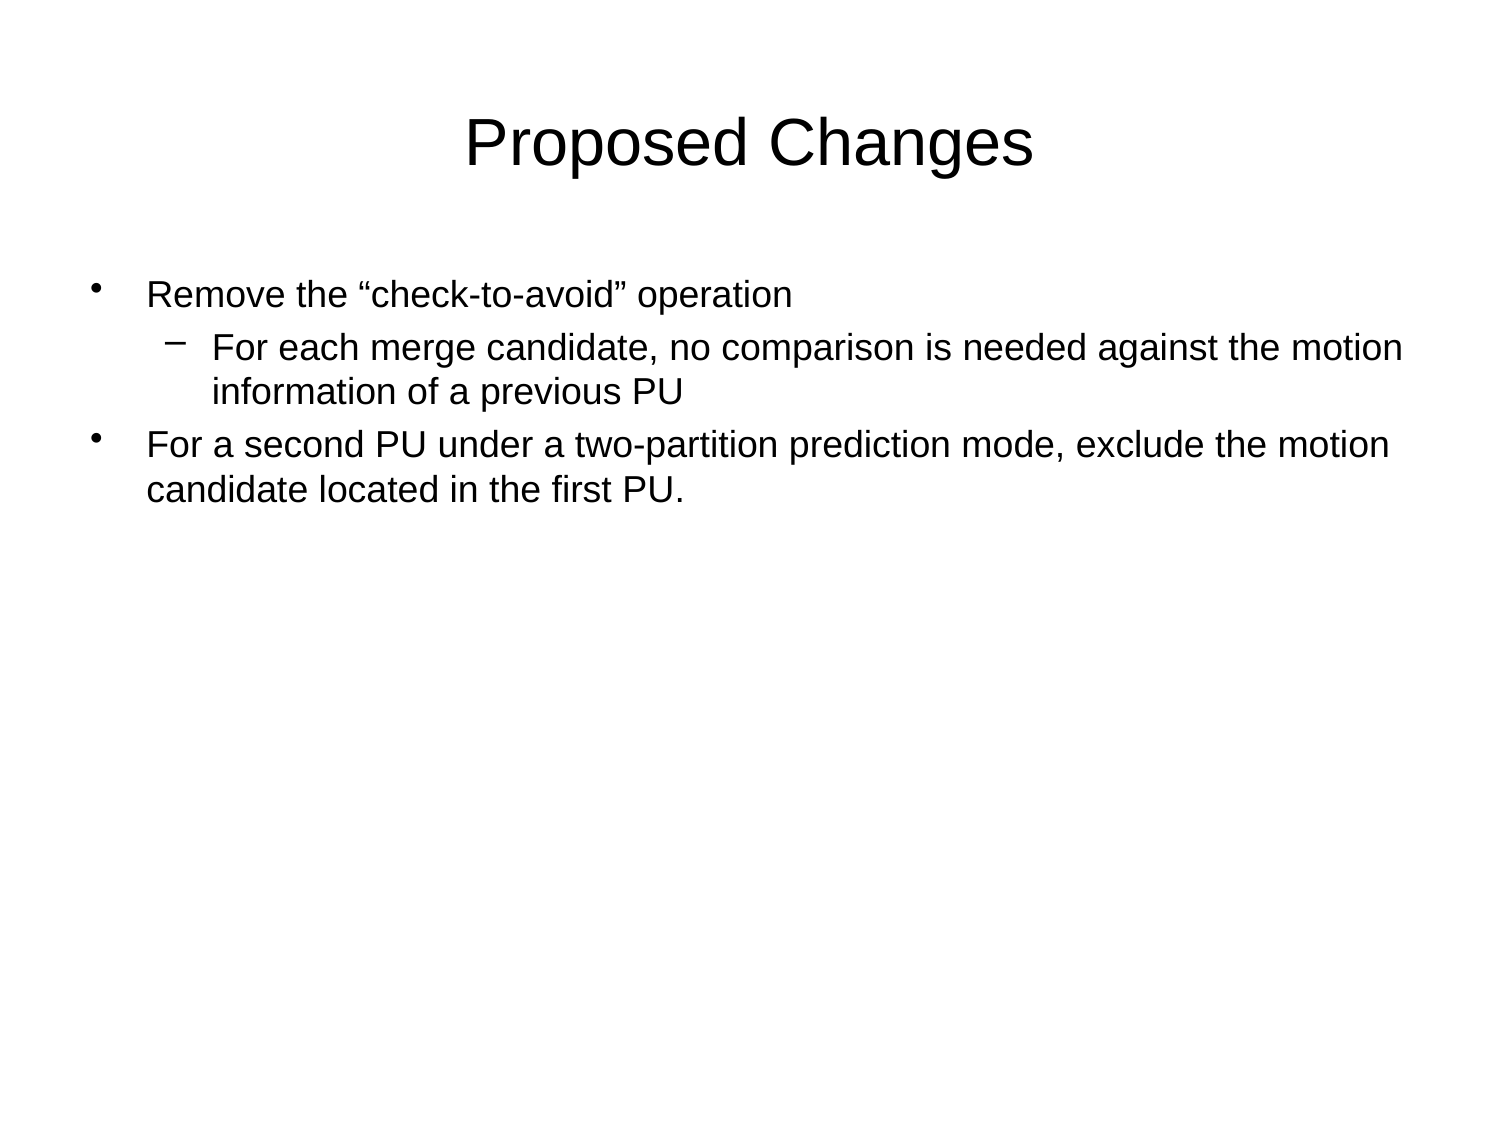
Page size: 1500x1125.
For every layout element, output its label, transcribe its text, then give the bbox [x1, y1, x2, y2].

title Proposed Changes [74, 44, 1426, 233]
list Remove the “check-to-avoid” operation For each merge candidate, no comparison is needed against the motion information of a previous PU For a second PU under a two-partition prediction mode, exclude the motion candidate located in the first PU. [74, 262, 1426, 1006]
